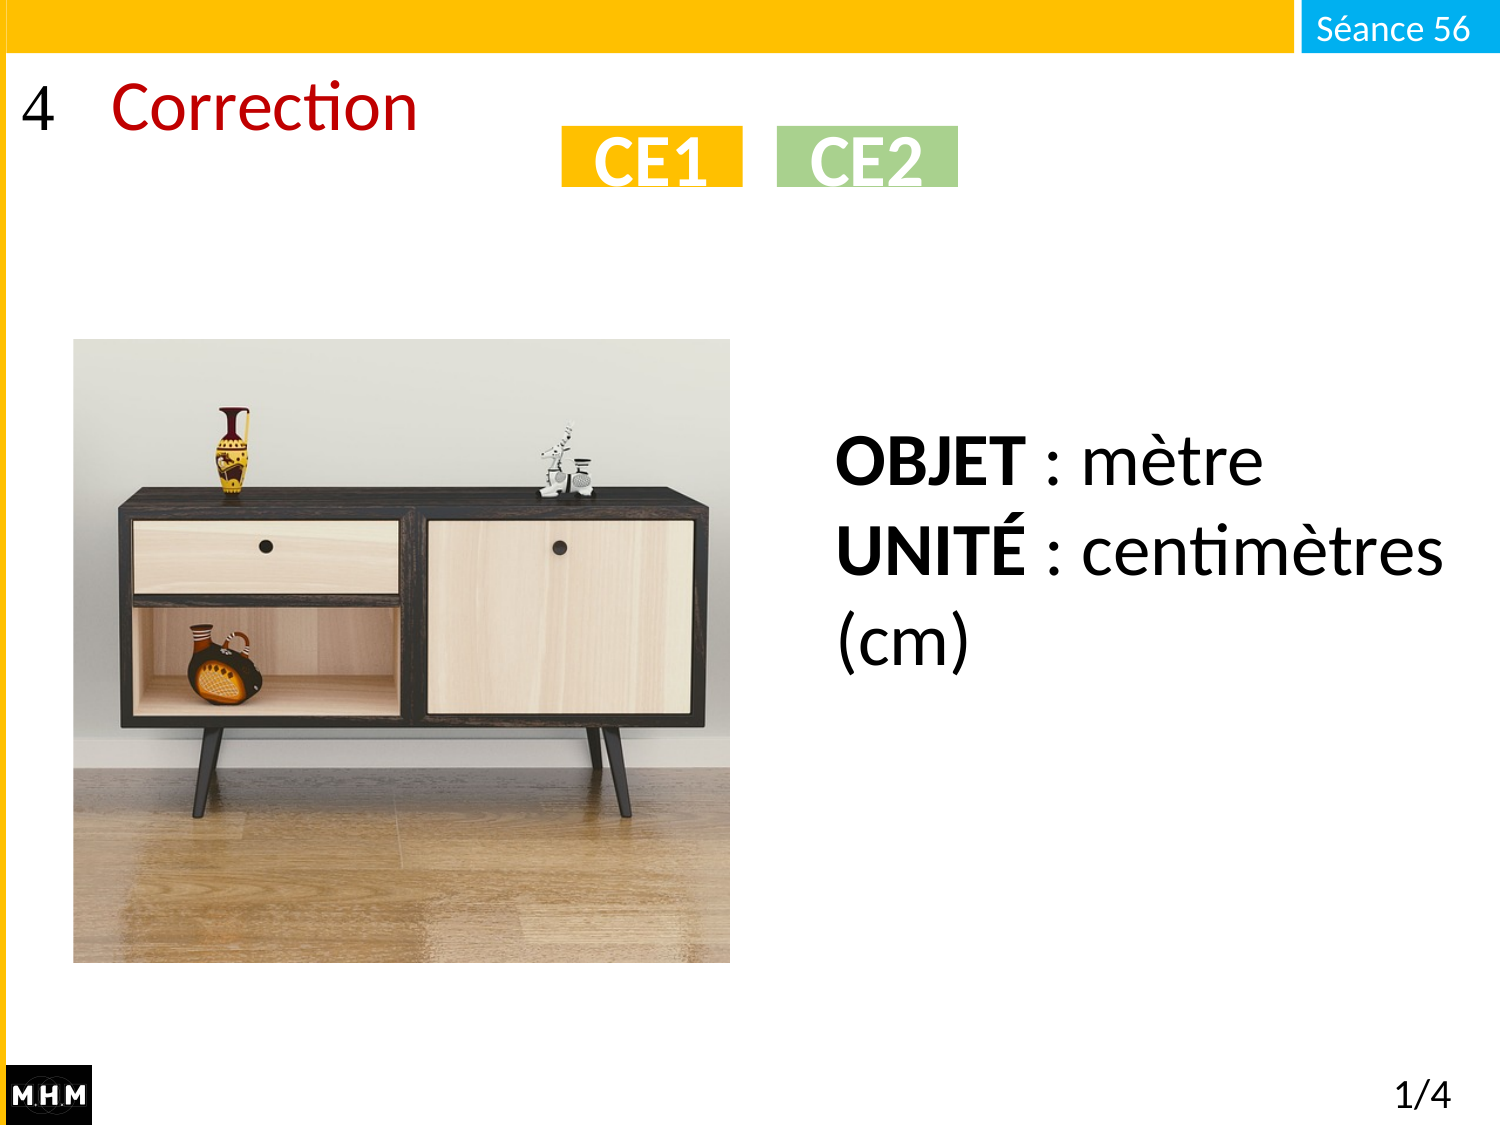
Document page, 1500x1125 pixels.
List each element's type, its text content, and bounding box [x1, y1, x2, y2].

list 1/4 [1344, 1064, 1500, 1125]
text_box CE2 [776, 125, 959, 188]
text_box OBJET : mètre UNITÉ : centimètres (cm) [820, 403, 1500, 688]
text_box CE1 [561, 125, 744, 188]
picture [6, 1065, 92, 1125]
title Correction [96, 60, 1391, 154]
picture [73, 339, 730, 963]
